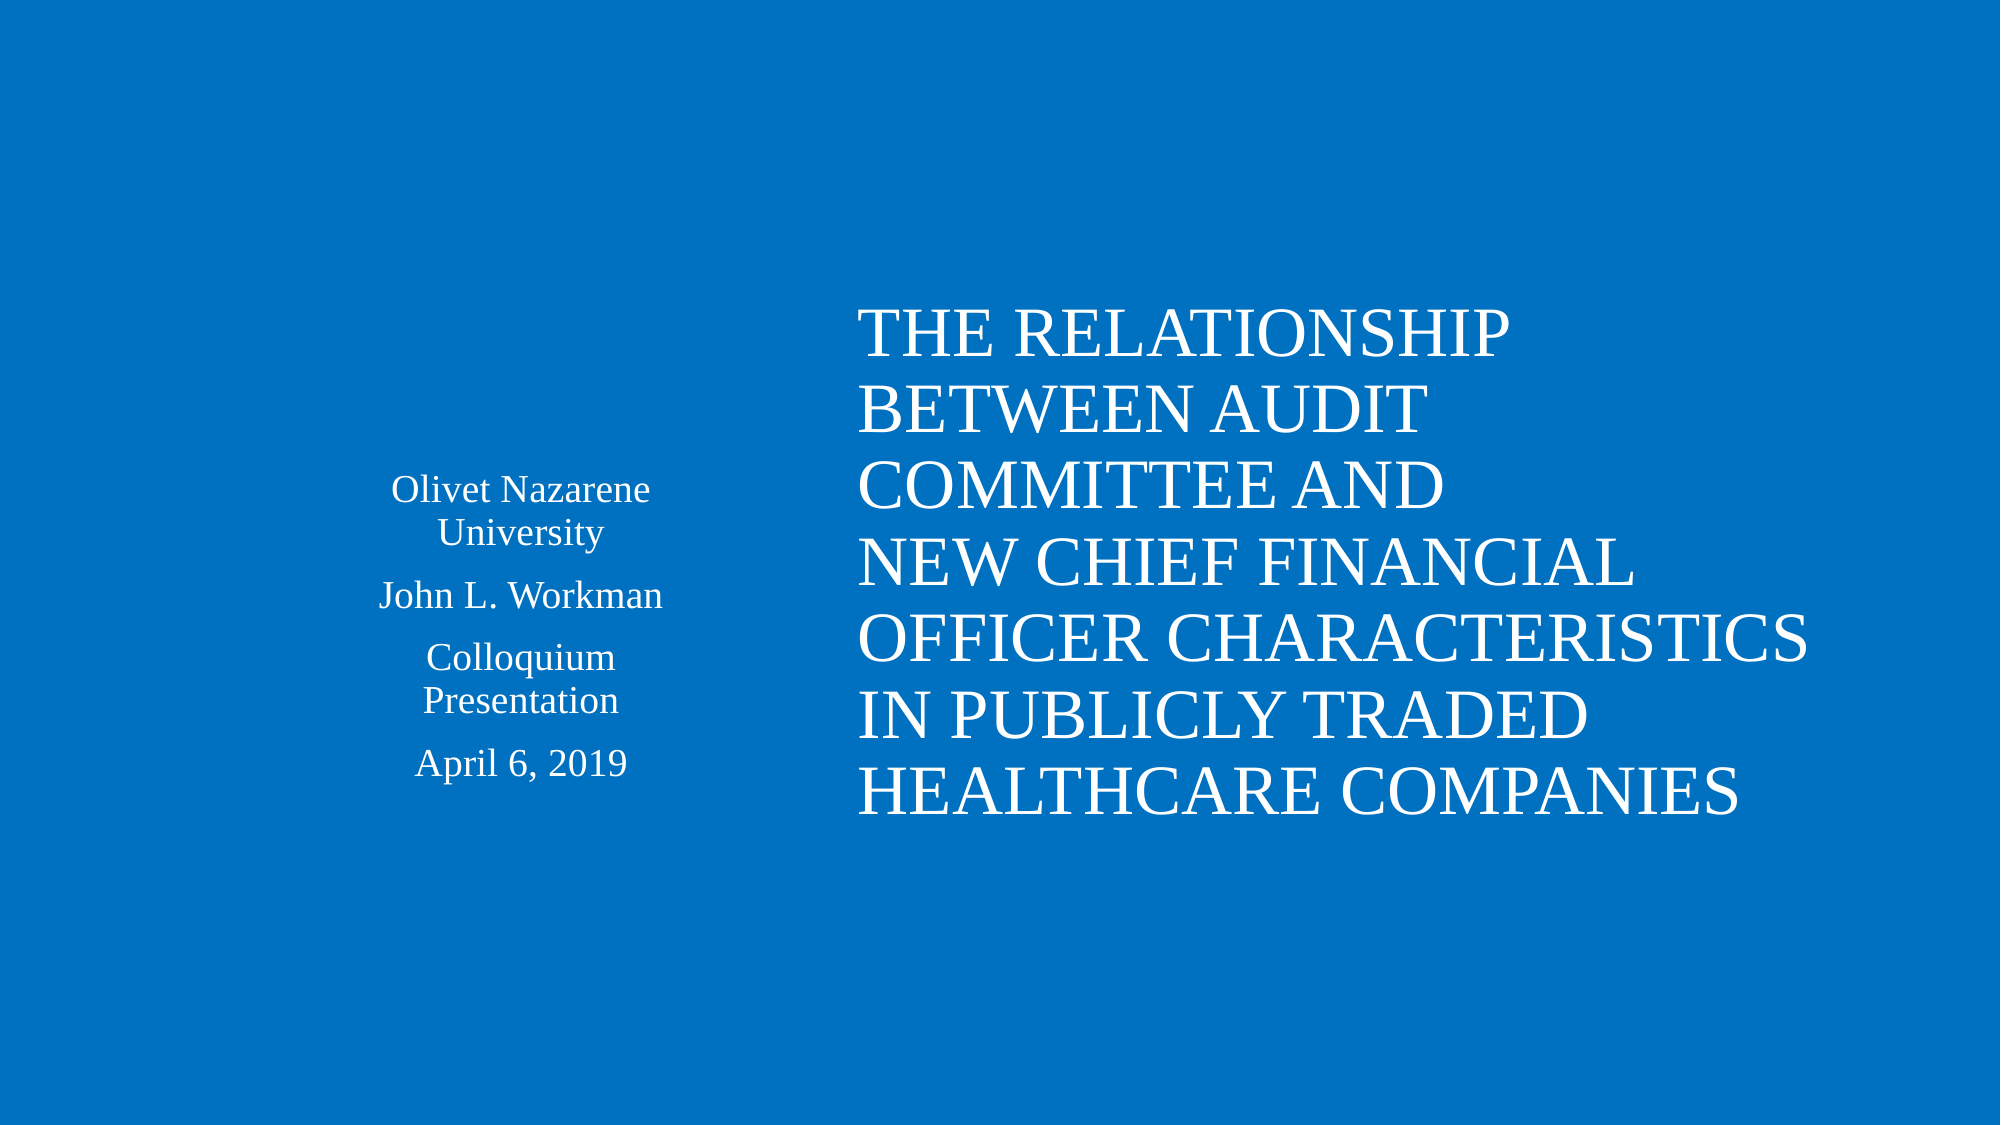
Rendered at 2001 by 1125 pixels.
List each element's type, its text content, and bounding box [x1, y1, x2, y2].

title THE RELATIONSHIP BETWEEN AUDIT COMMITTEE AND NEW CHIEF FINANCIAL OFFICER CHARACTERISTICS IN PUBLICLY TRADED HEALTHCARE COMPANIES [843, 162, 1868, 963]
subtitle Olivet Nazarene University John L. Workman Colloquium Presentation April 6, 2019 [338, 268, 705, 796]
